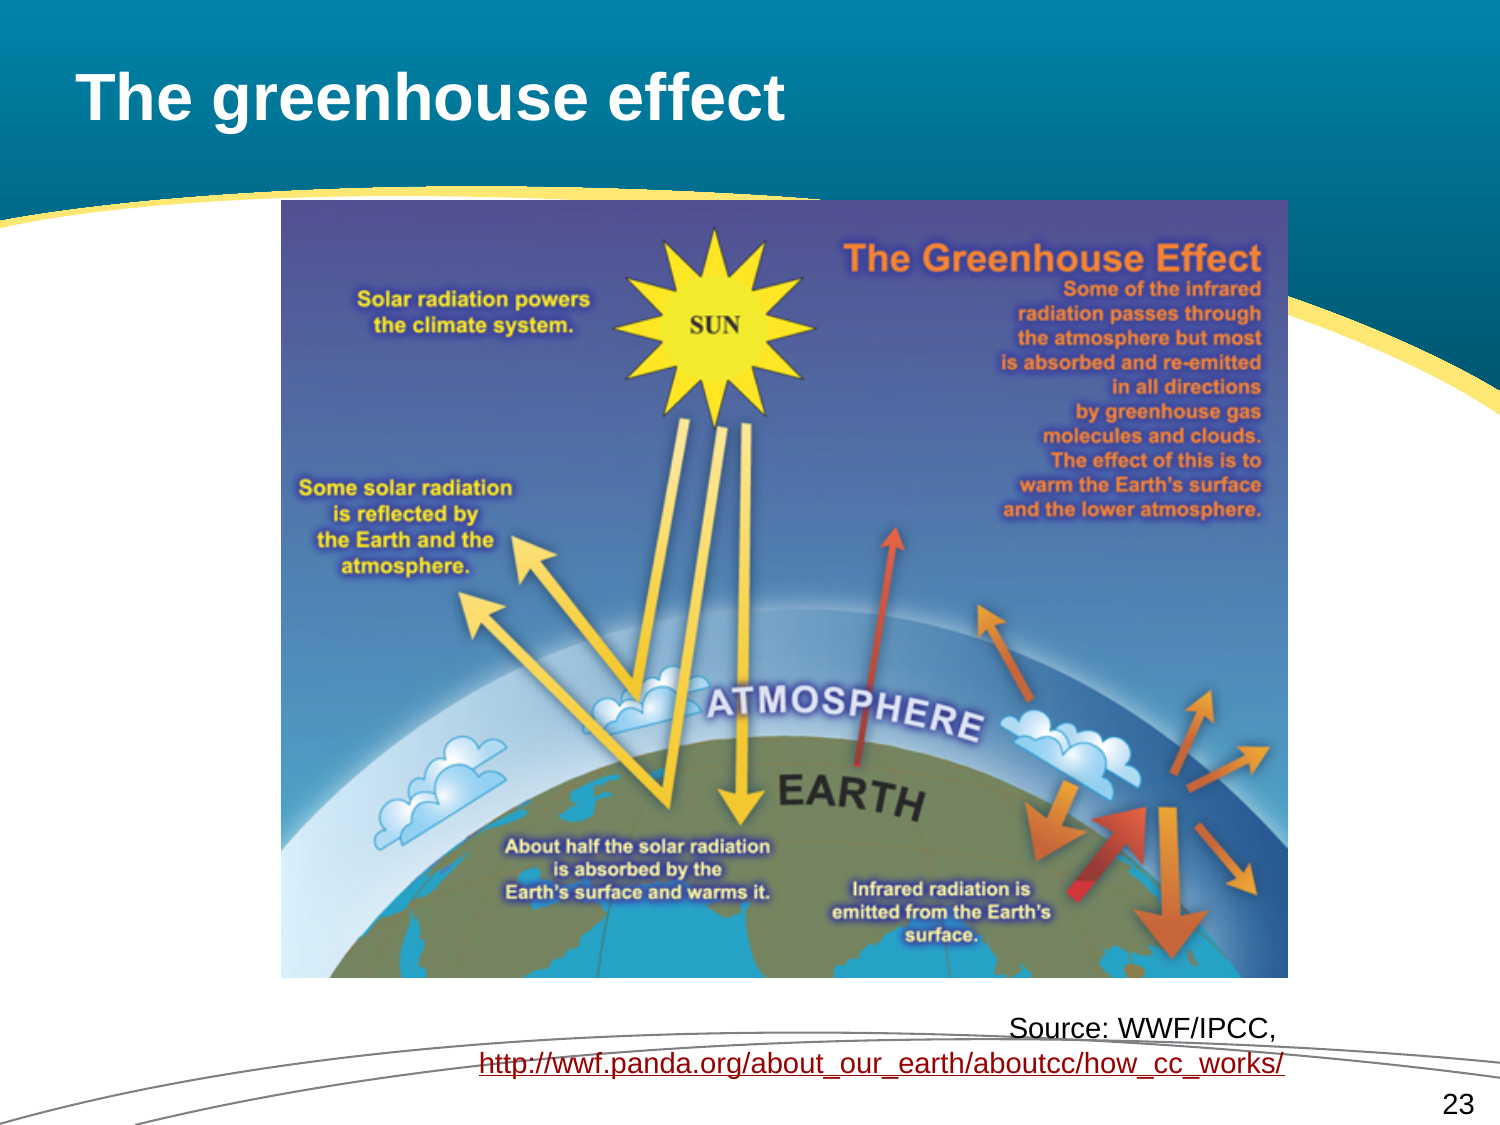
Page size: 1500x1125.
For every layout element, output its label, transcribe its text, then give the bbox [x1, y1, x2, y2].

title The greenhouse effect [74, 0, 1476, 188]
slide_number 23 [1124, 1084, 1476, 1113]
picture [281, 200, 1288, 978]
text_box Source: WWF/IPCC, http://wwf.panda.org/about_our_earth/aboutcc/how_cc_works/ [375, 1001, 1300, 1087]
